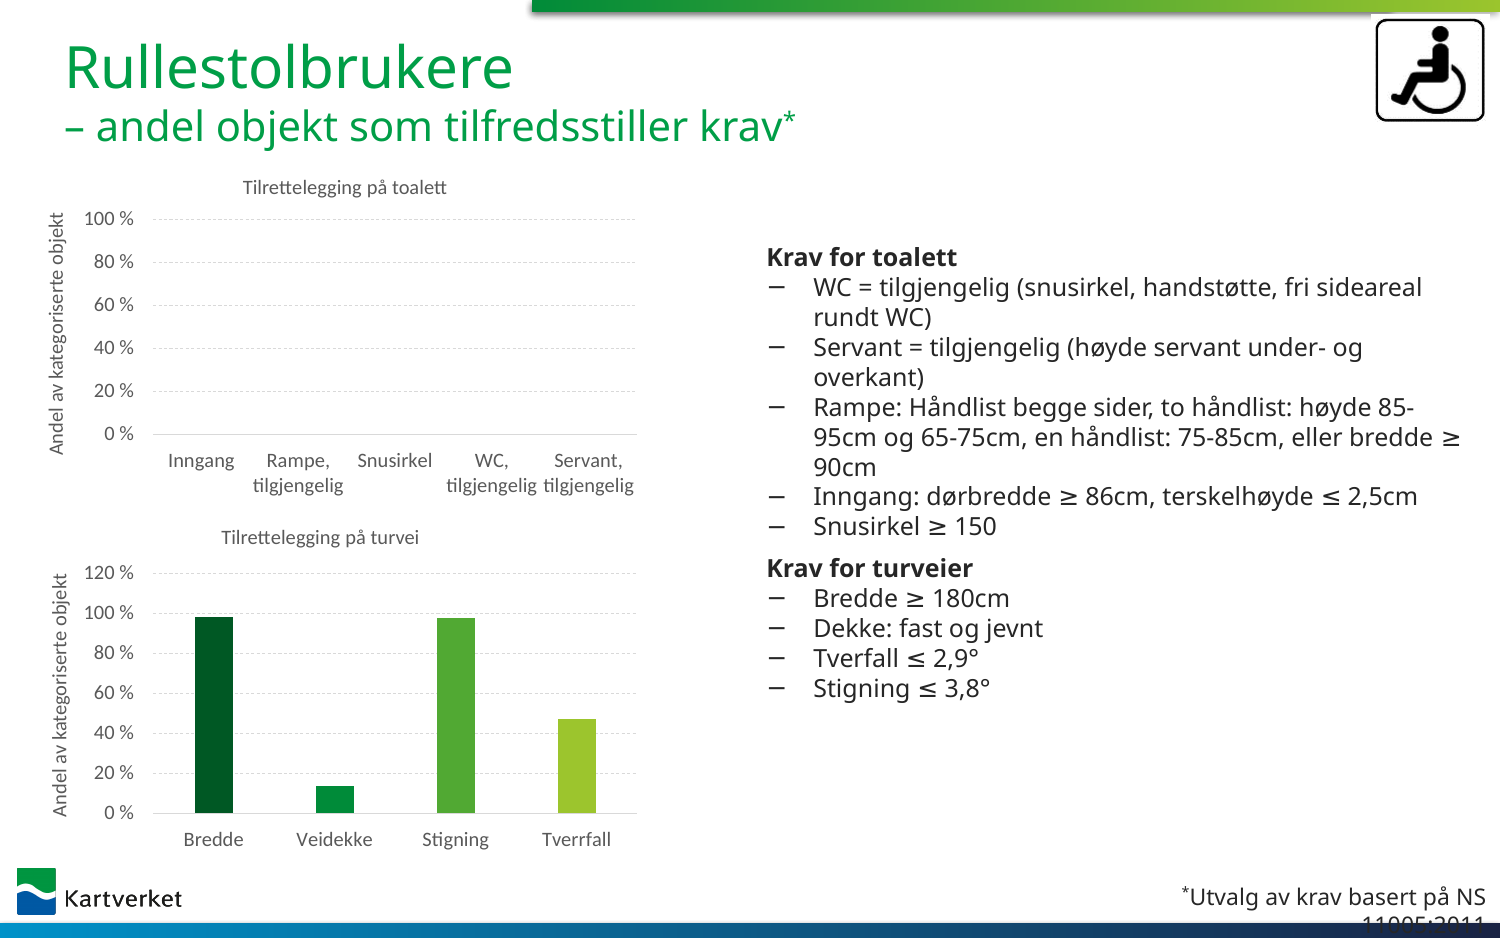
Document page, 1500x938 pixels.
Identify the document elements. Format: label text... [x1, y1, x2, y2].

text_box *Utvalg av krav basert på NS 11005:2011 [1068, 873, 1500, 938]
text_box Krav for toalett WC = tilgjengelig (snusirkel, handstøtte, fri sideareal rundt WC) Servant = tilgjengelig (høyde servant under- og overkant) Rampe: Håndlist begge sider, to håndlist: høyde 85-95cm og 65-75cm, en håndlist: 75-85cm, eller bredde ≥ 90cm Inngang: dørbredde ≥ 86cm, terskelhøyde ≤ 2,5cm Snusirkel ≥ 150 [751, 234, 1483, 545]
picture [41, 166, 650, 505]
text_box Rullestolbrukere – andel objekt som tilfredsstiller krav* [49, 14, 1431, 158]
text_box Krav for turveier Bredde ≥ 180cm Dekke: fast og jevnt Tverfall ≤ 2,9° Stigning ≤ 3,8° [751, 545, 1483, 710]
picture [41, 520, 650, 859]
picture [1371, 13, 1491, 127]
